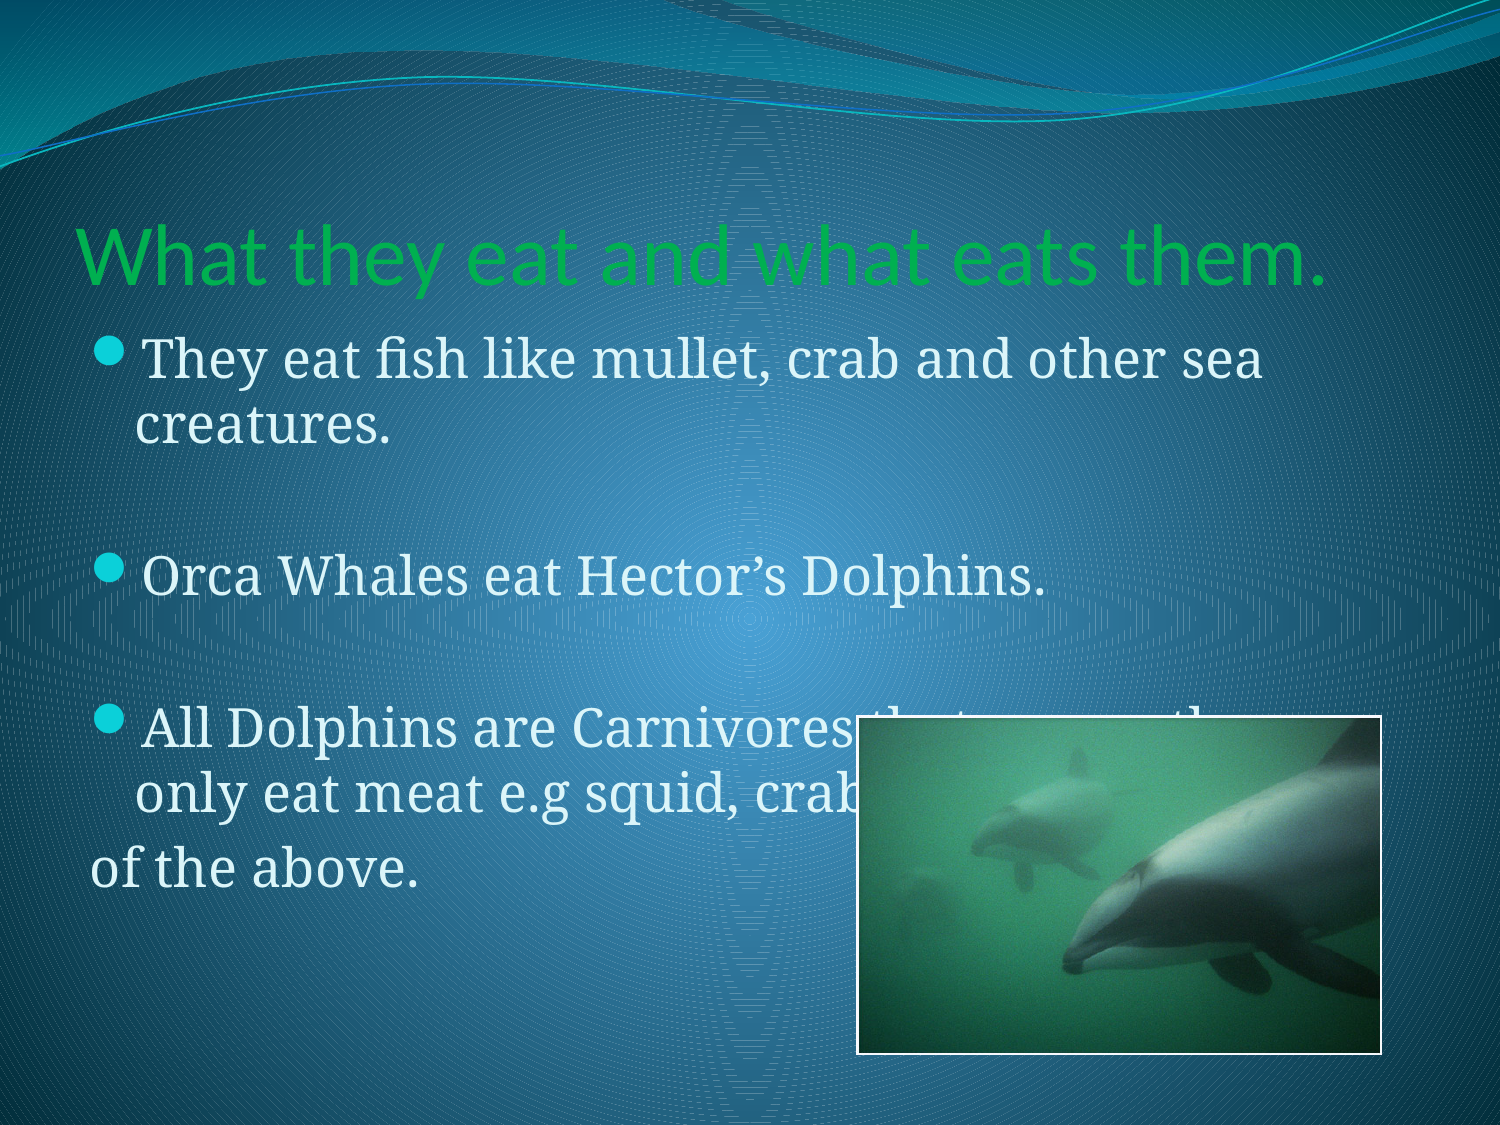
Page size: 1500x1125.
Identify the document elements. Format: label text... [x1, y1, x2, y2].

title What they eat and what eats them. [75, 115, 1425, 303]
list They eat fish like mullet, crab and other sea creatures. Orca Whales eat Hector’s Dolphins. All Dolphins are Carnivores that means they only eat meat e.g squid, crab and all of the above. [75, 317, 1425, 1038]
picture [855, 715, 1383, 1055]
